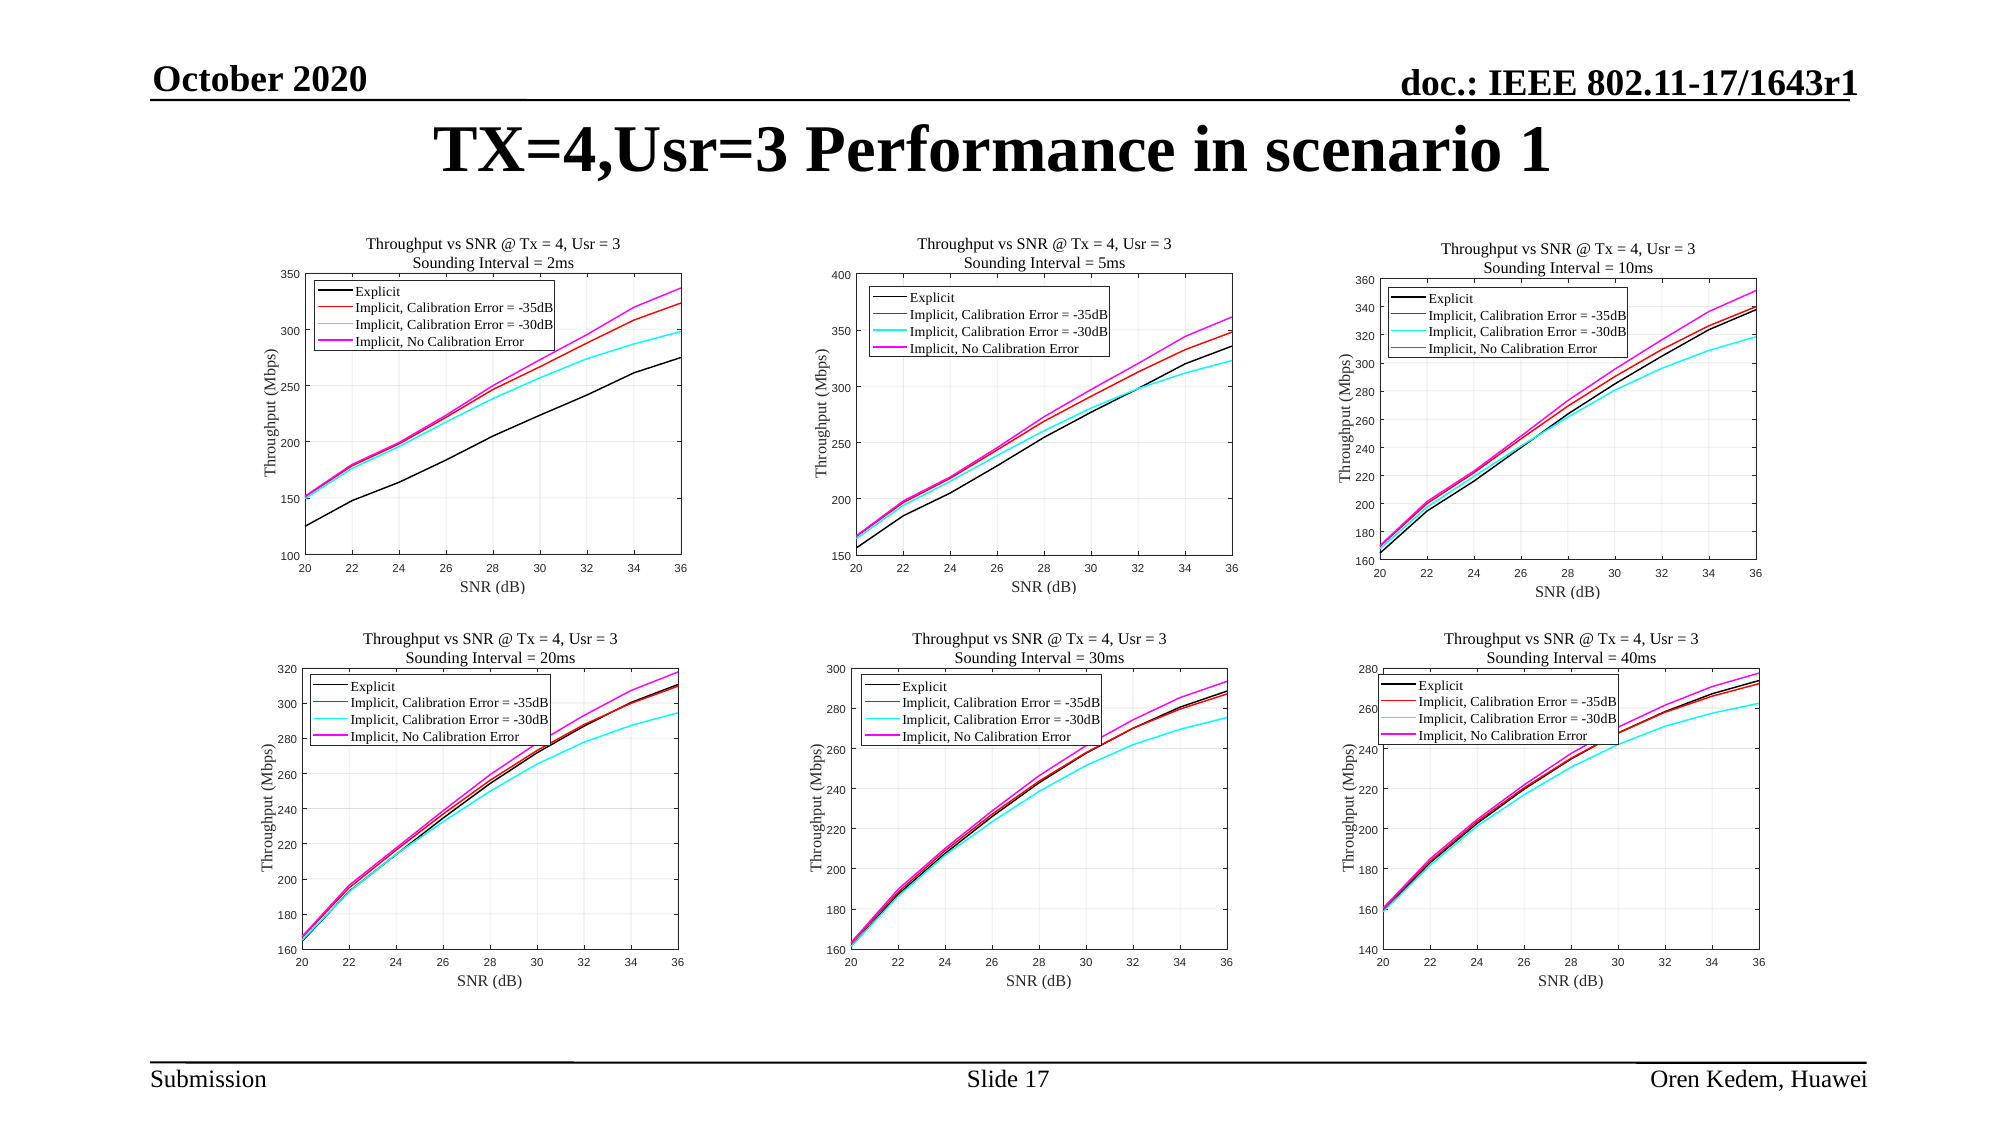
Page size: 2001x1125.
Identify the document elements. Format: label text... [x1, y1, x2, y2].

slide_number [152, 54, 563, 100]
slide_number Slide 17 [950, 1061, 1067, 1123]
footer Oren Kedem, Huawei [1171, 1061, 1869, 1093]
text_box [238, 230, 1805, 989]
title TX=4,Usr=3 Performance in scenario 1 [152, 90, 1853, 199]
